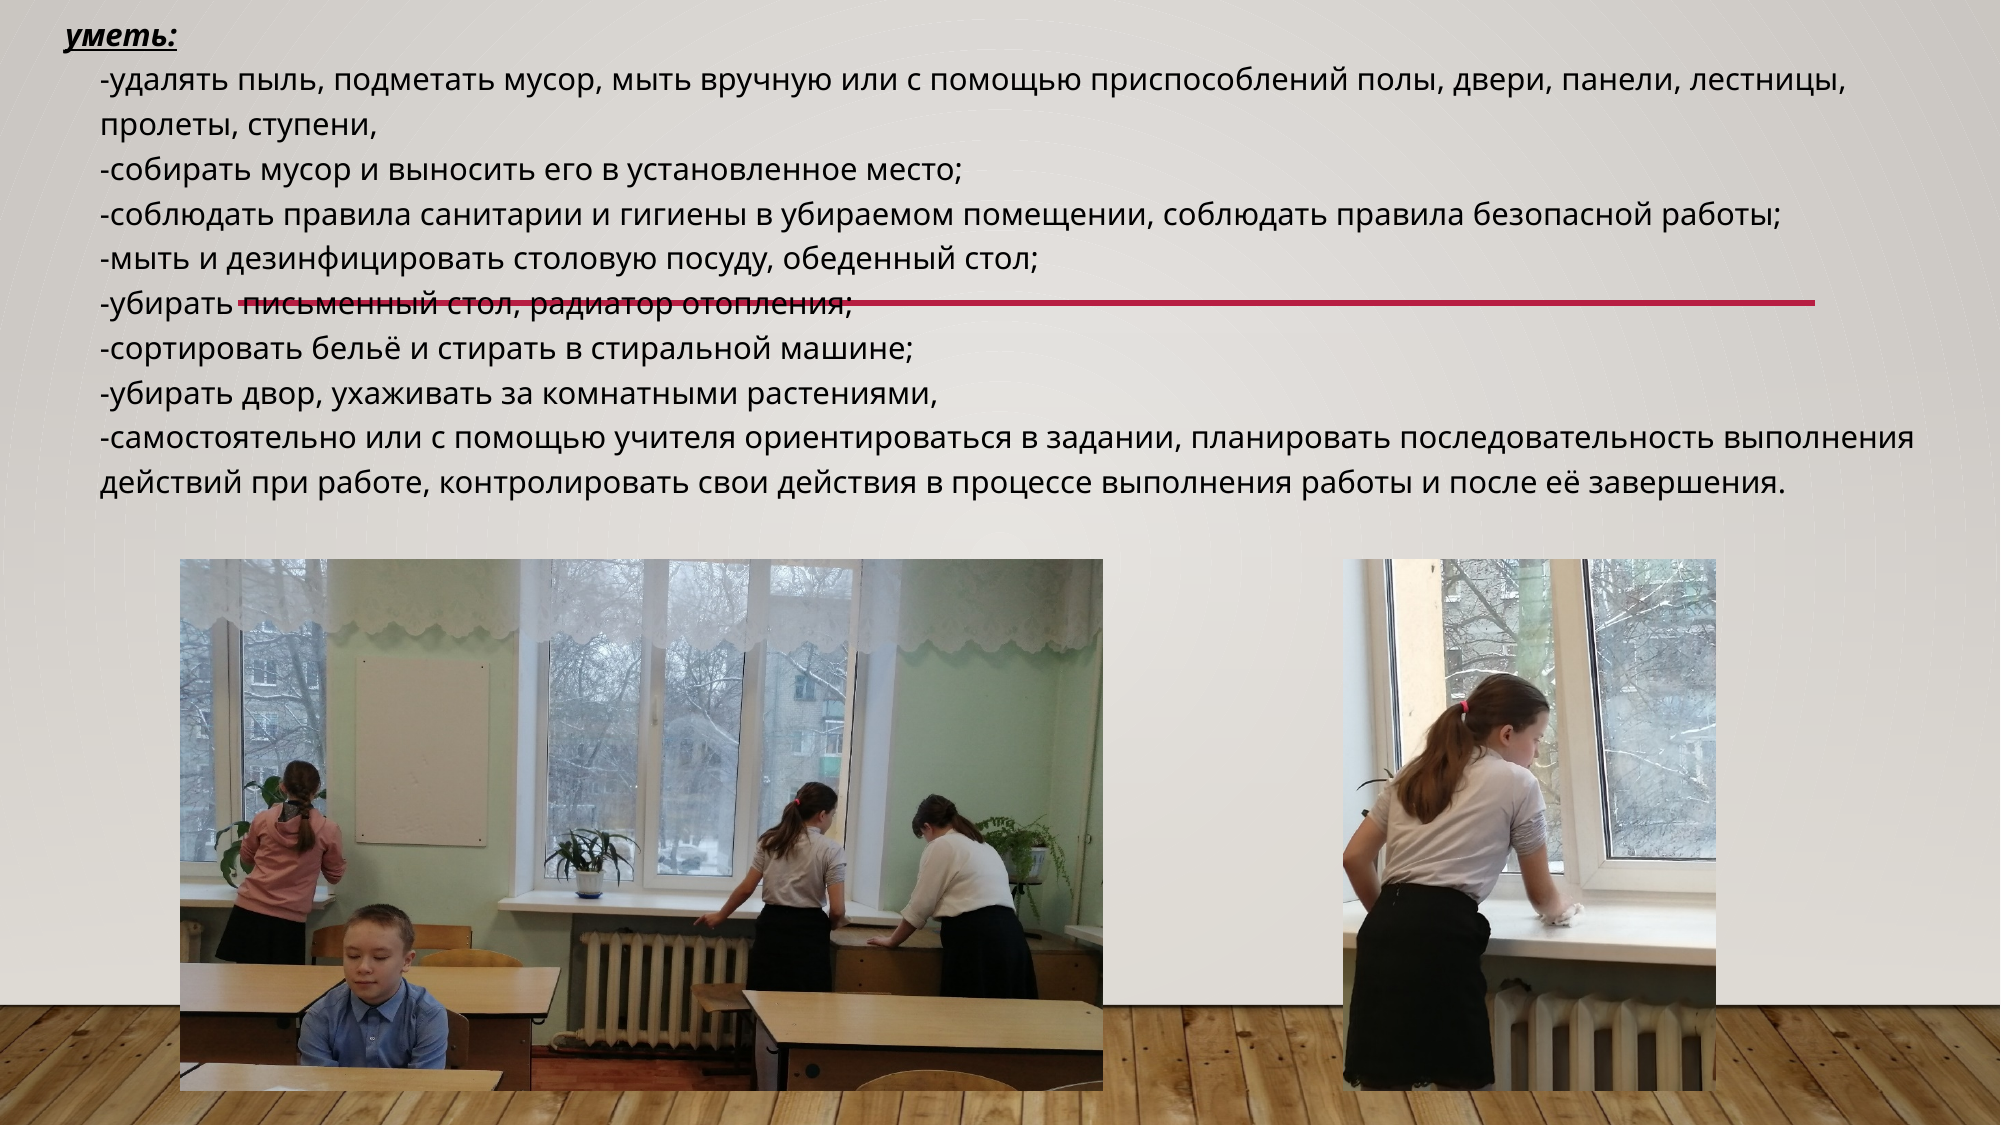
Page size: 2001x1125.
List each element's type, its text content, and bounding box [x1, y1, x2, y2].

picture [0, 559, 2000, 1125]
title уметь: -удалять пыль, подметать мусор, мыть вручную или с помощью приспособлений полы, двери, панели, лестницы, пролеты, ступени, -собирать мусор и выносить его в установленное место; -соблюдать правила санитарии и гигиены в убираемом помещении, соблюдать правила безопасной работы; -мыть и дезинфицировать столовую посуду, обеденный стол; -убирать письменный стол, радиатор отопления; -сортировать бельё и стирать в стиральной машине; -убирать двор, ухаживать за комнатными растениями, -самостоятельно или с помощью учителя ориентироваться в задании, планировать последовательность выполнения действий при работе, контролировать свои действия в процессе выполнения работы и после её завершения. [50, 0, 1958, 606]
